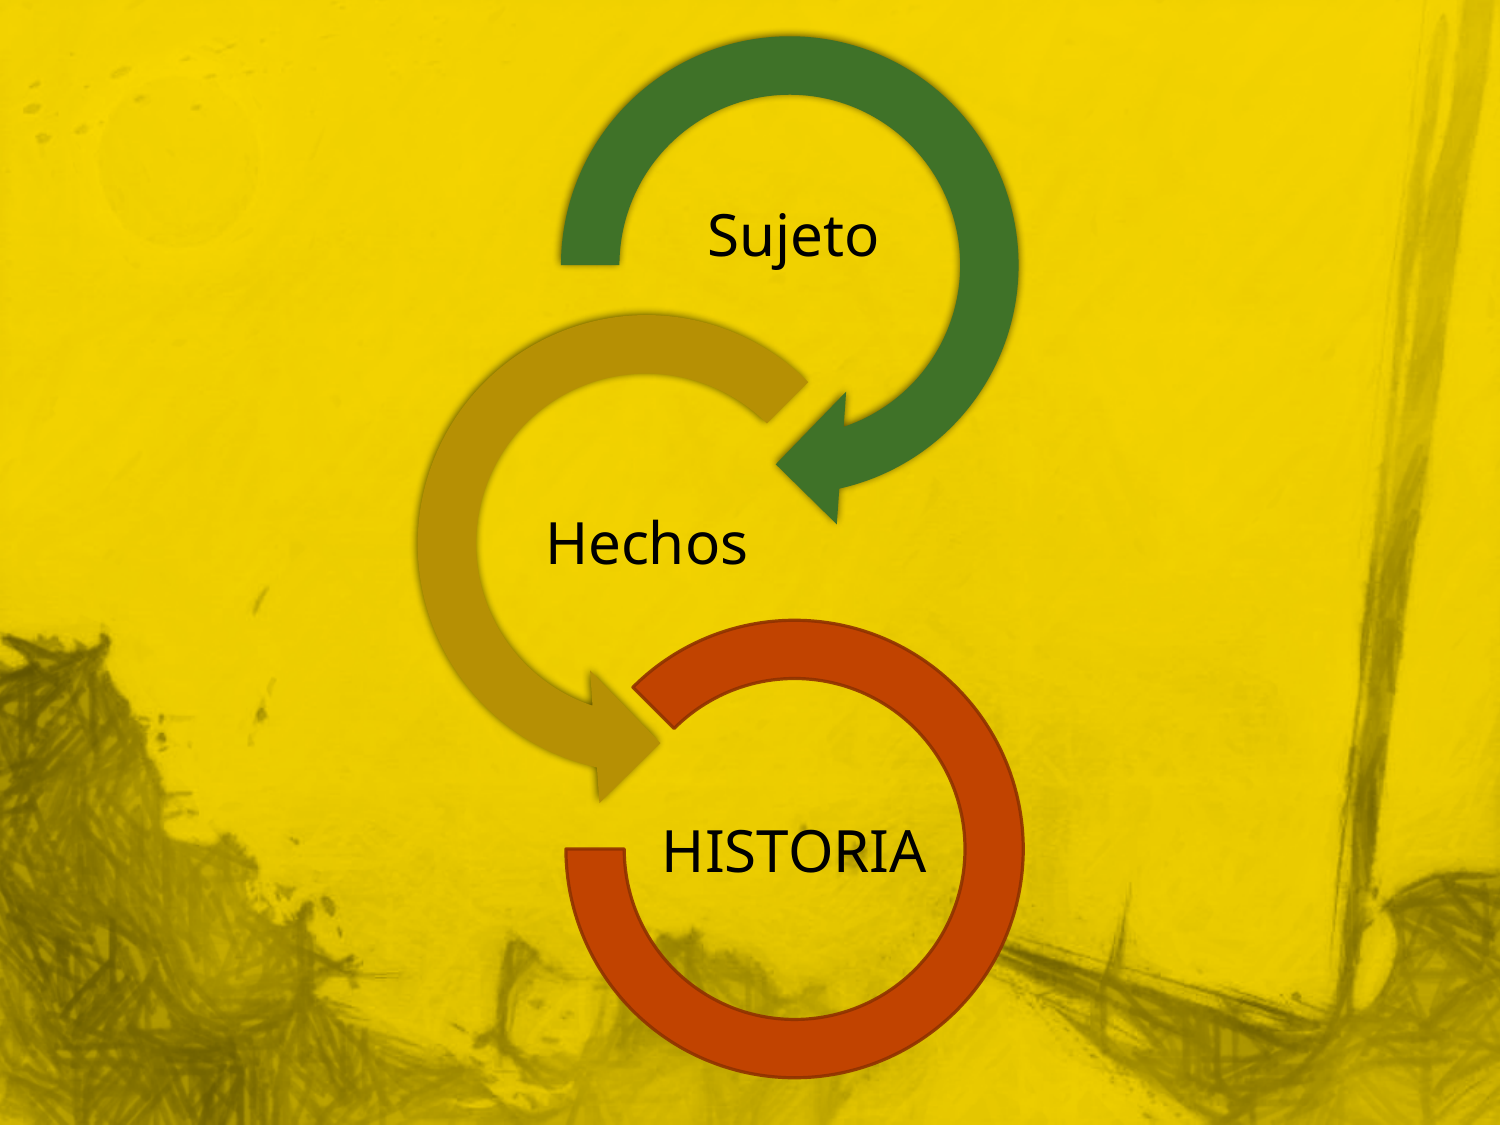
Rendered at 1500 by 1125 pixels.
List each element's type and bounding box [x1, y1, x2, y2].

list [0, 0, 1471, 1078]
